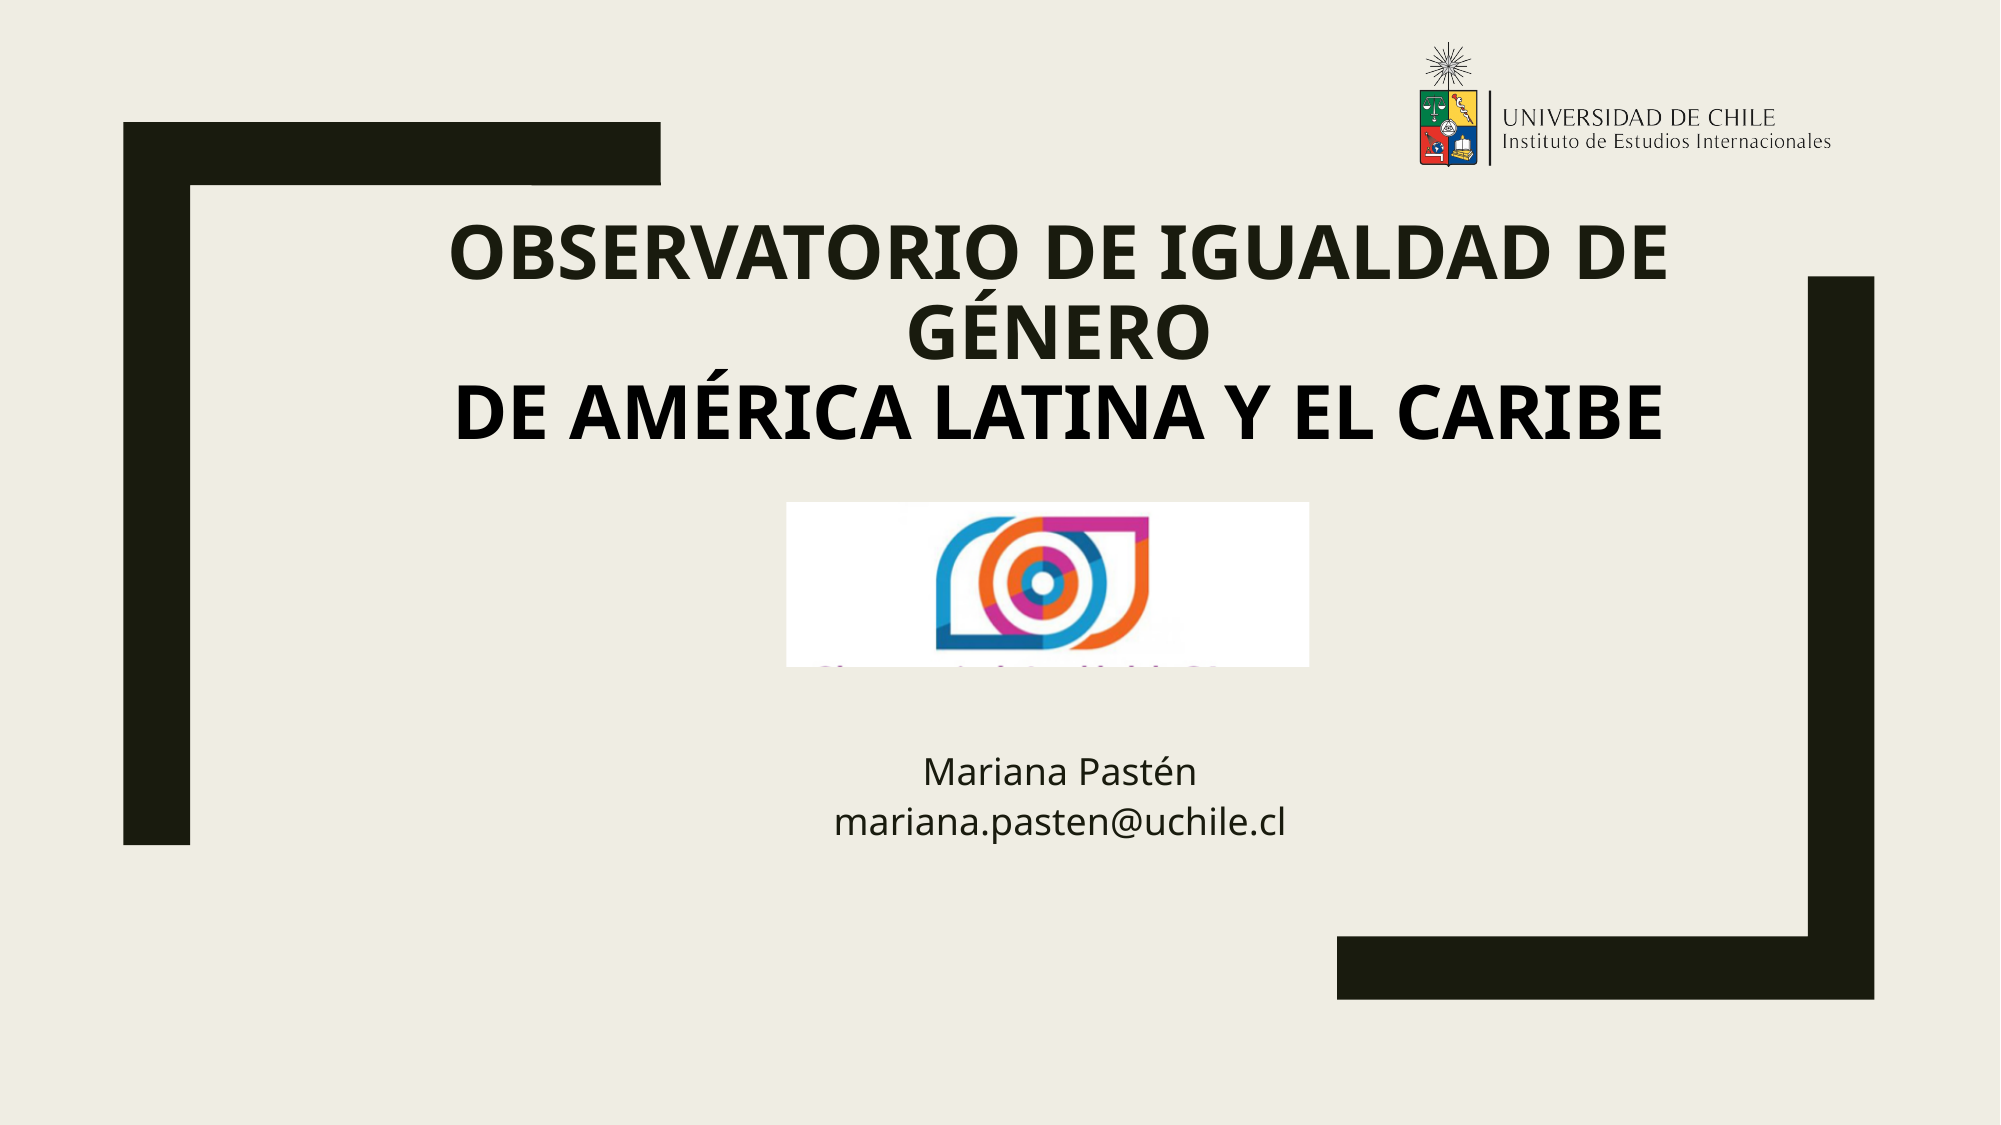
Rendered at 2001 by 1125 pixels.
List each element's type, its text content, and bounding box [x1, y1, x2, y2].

picture [786, 502, 1310, 667]
subtitle Mariana Pastén mariana.pasten@uchile.cl [499, 734, 1621, 867]
title Observatorio de igualdad de género de América Latina y el Caribe [373, 234, 1746, 599]
picture [1400, 36, 1846, 167]
